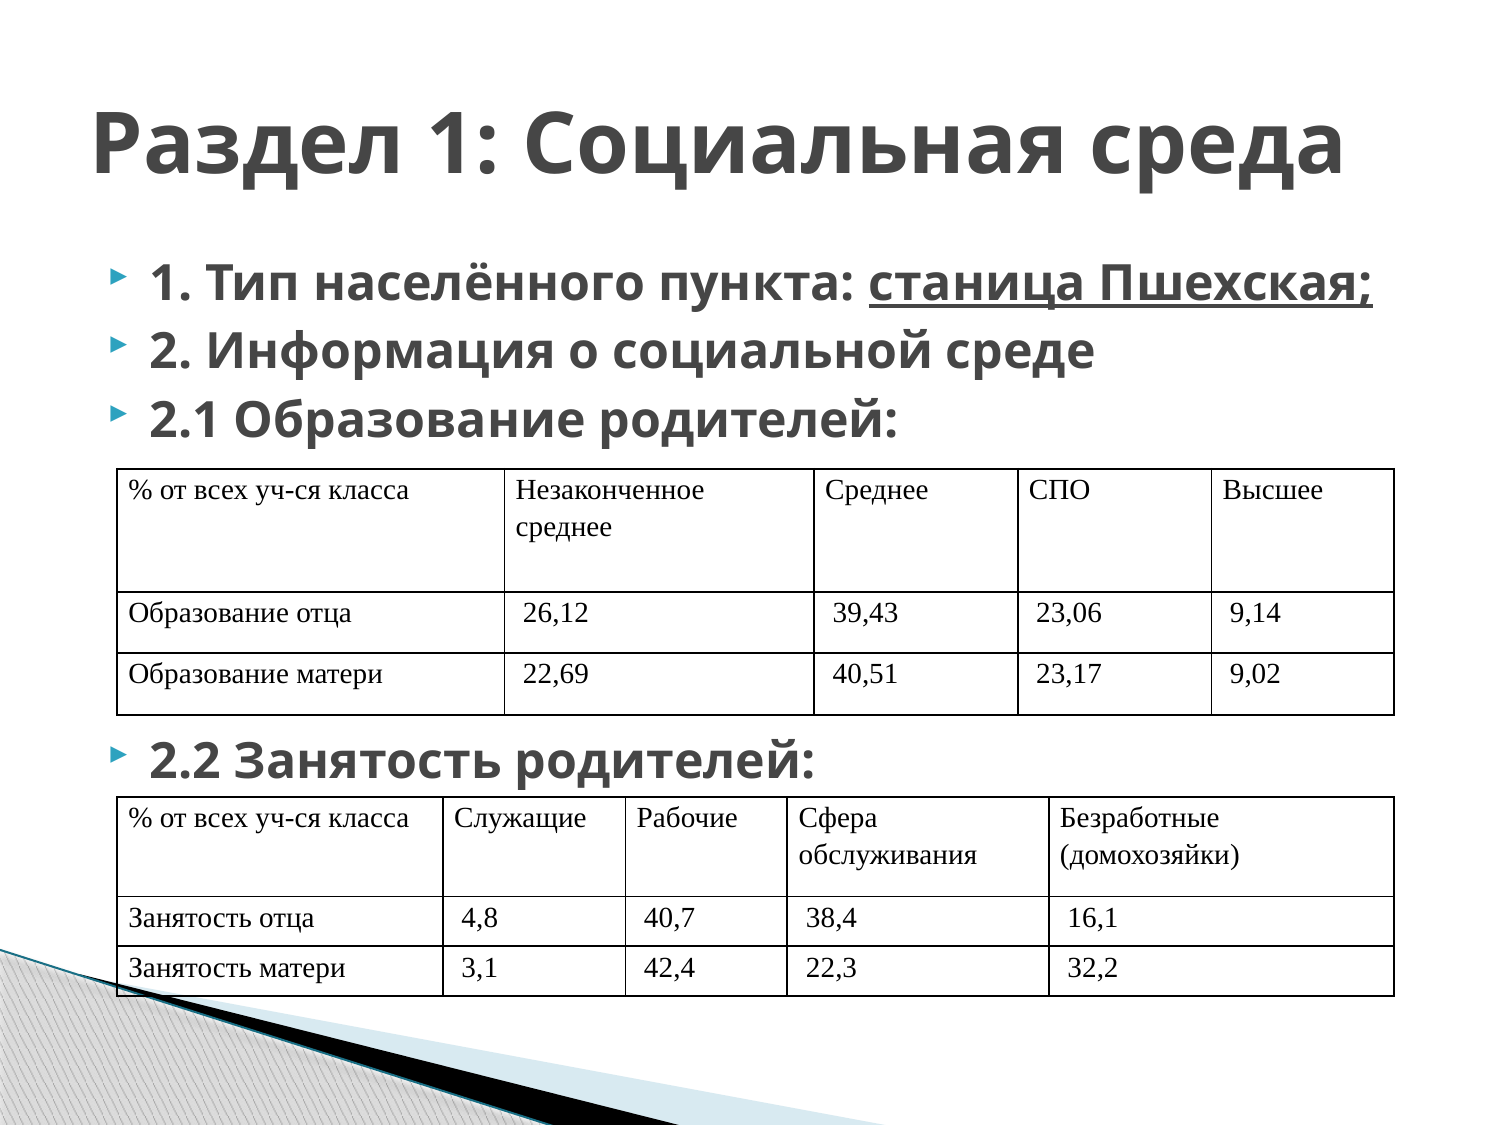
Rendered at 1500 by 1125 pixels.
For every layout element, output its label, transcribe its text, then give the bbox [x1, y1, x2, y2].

table_cell 26,12 [505, 593, 813, 652]
table_cell 38,4 [788, 897, 1048, 945]
table_header Сфера обслуживания [788, 798, 1048, 896]
table_header СПО [1019, 470, 1211, 591]
table_cell 40,51 [815, 654, 1017, 714]
table_cell 22,3 [788, 947, 1048, 995]
table_cell Занятость матери [118, 947, 442, 995]
table_header Безработные (домохозяйки) [1050, 798, 1393, 896]
table_header Среднее [815, 470, 1017, 591]
table_header % от всех уч-ся класса [118, 798, 442, 896]
table_cell 22,69 [505, 654, 813, 714]
table_header Служащие [444, 798, 625, 896]
table_cell 40,7 [626, 897, 786, 945]
table_header Высшее [1212, 470, 1393, 591]
table_header % от всех уч-ся класса [118, 470, 504, 591]
table_cell 9,14 [1212, 593, 1393, 652]
table_cell 9,02 [1212, 654, 1393, 714]
table_cell Образование отца [118, 593, 504, 652]
table_cell 39,43 [815, 593, 1017, 652]
table_cell 23,17 [1019, 654, 1211, 714]
table_cell 23,06 [1019, 593, 1211, 652]
list 1. Тип населённого пункта: станица Пшехская; 2. Информация о социальной среде 2.1 Образование родителей: 2.2 Занятость родителей: [75, 243, 1425, 986]
table_header Незаконченное среднее [505, 470, 813, 591]
title Раздел 1: Социальная среда [75, 45, 1425, 233]
table_cell Занятость отца [118, 897, 442, 945]
table_cell 3,1 [444, 947, 625, 995]
table_cell 32,2 [1050, 947, 1393, 995]
table_cell 16,1 [1050, 897, 1393, 945]
table_header Рабочие [626, 798, 786, 896]
table_cell 4,8 [444, 897, 625, 945]
table_cell 42,4 [626, 947, 786, 995]
table_cell Образование матери [118, 654, 504, 714]
